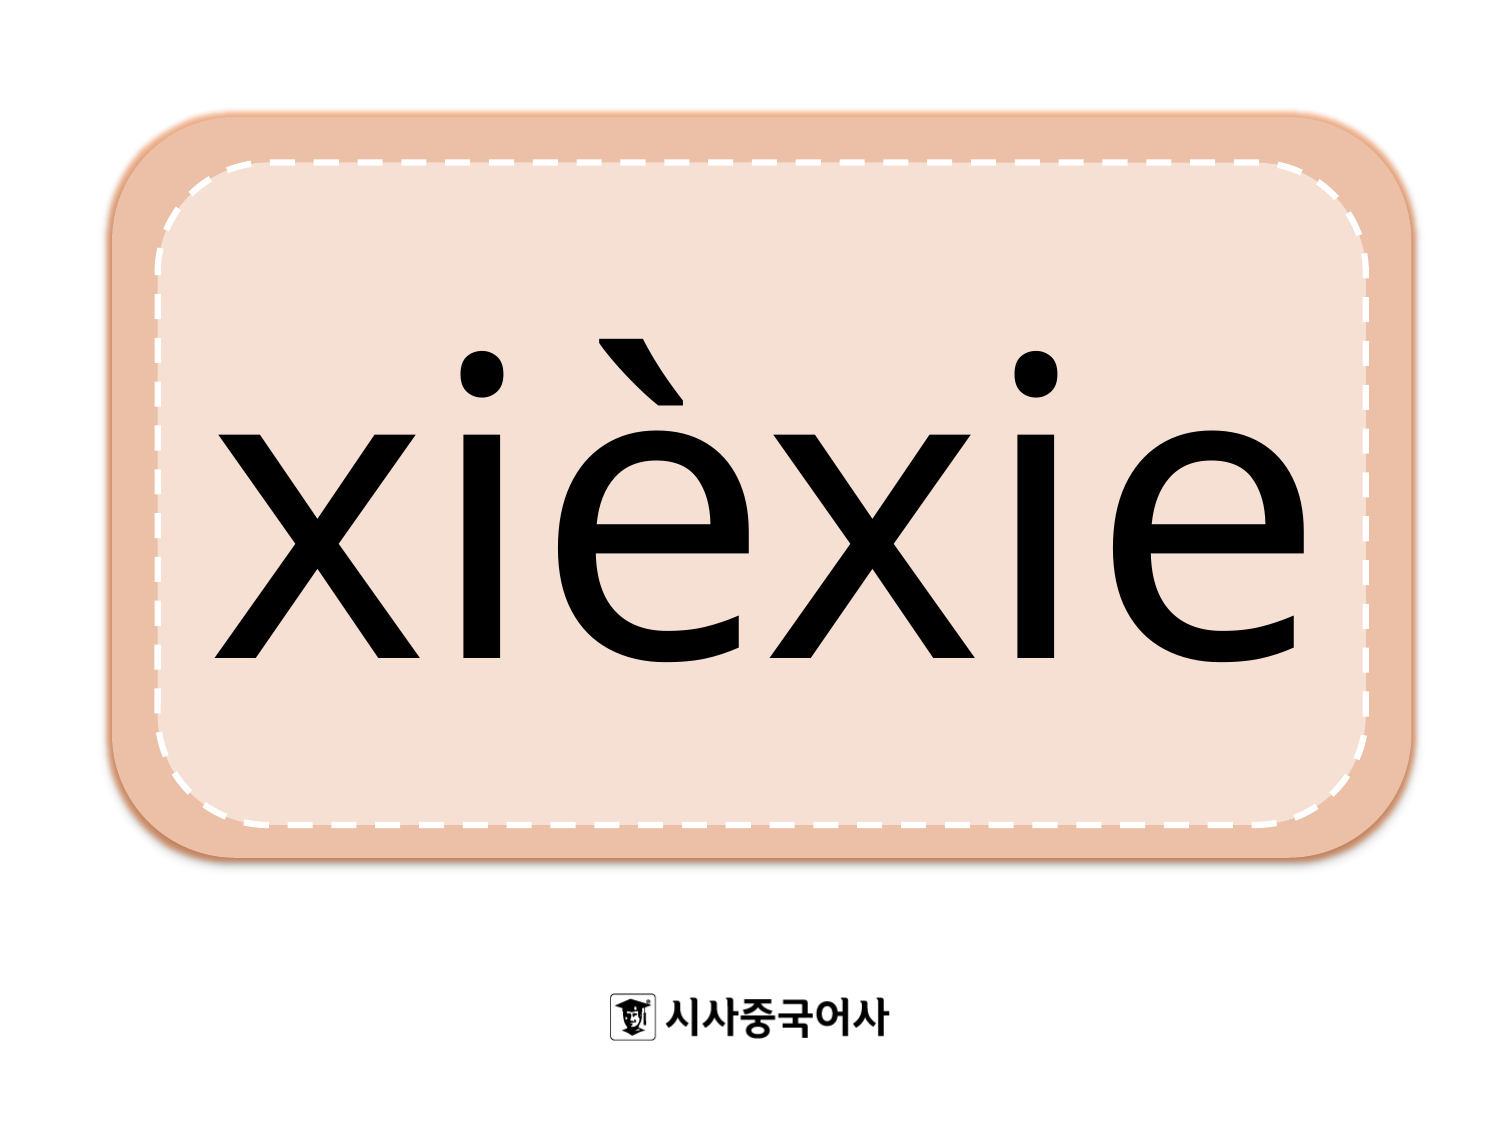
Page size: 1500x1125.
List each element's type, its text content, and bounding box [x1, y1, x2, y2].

text_box xièxie [162, 160, 1371, 824]
picture [602, 987, 898, 1047]
